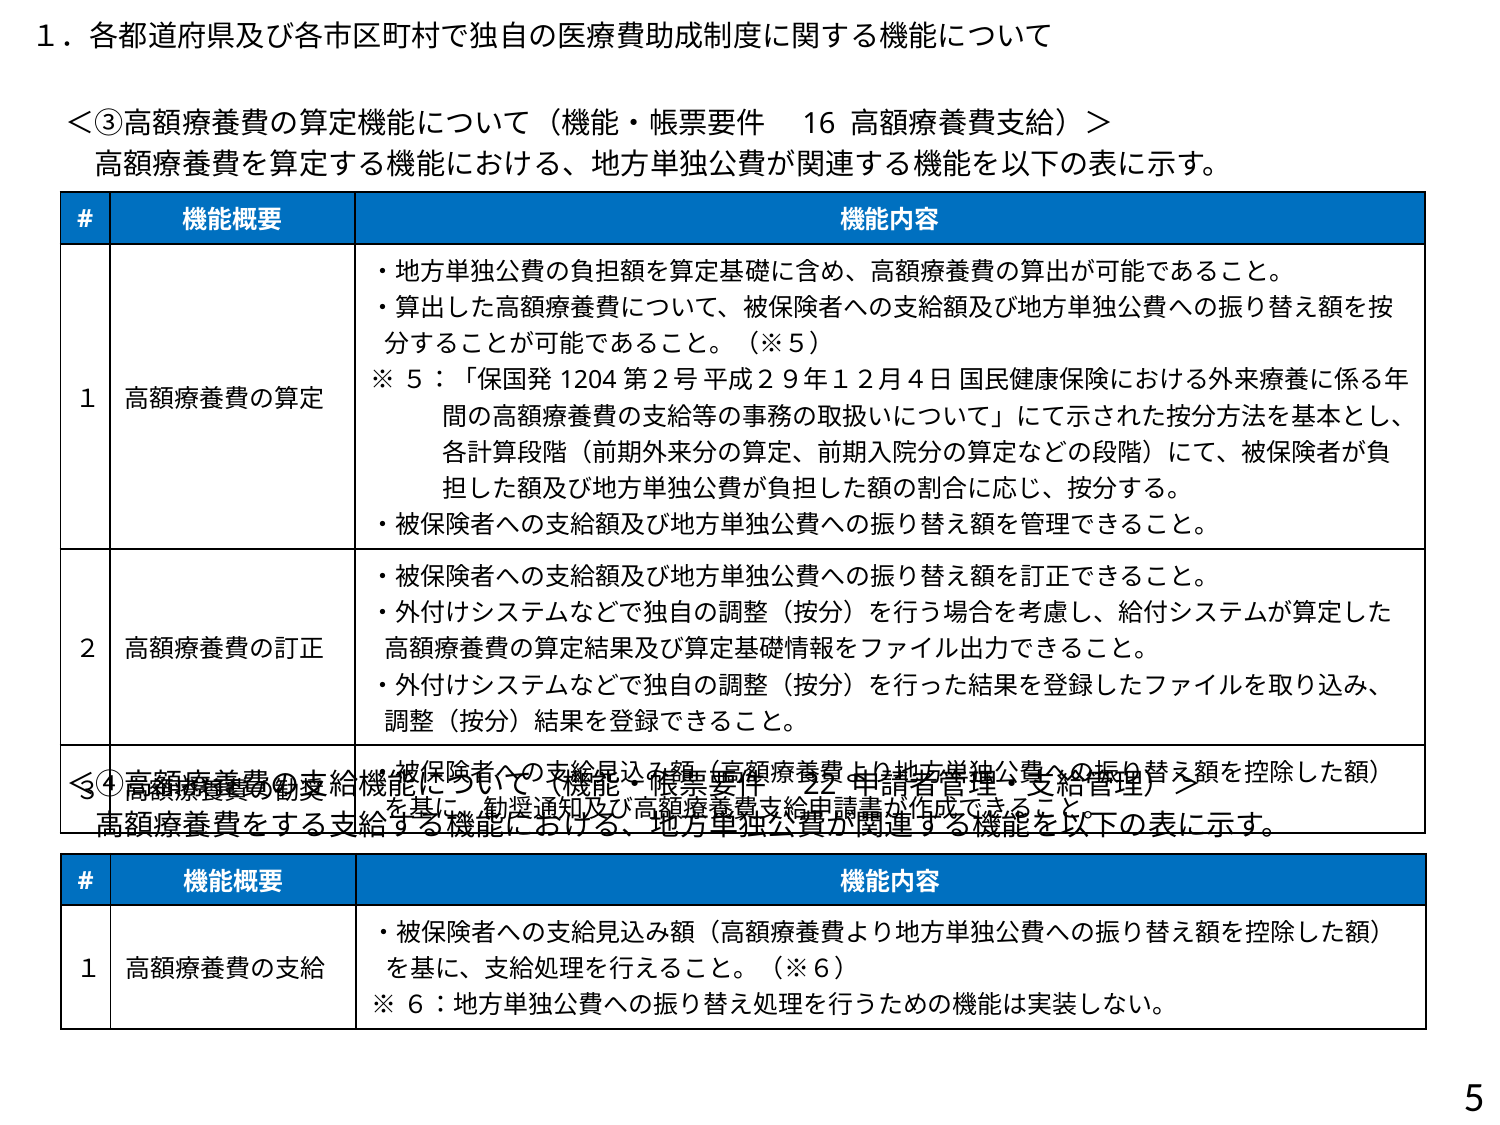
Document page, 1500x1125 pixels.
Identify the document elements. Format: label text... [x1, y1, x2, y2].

table_cell １ [62, 906, 110, 1028]
table_cell １ [61, 245, 109, 548]
table_cell ・被保険者への支給見込み額（高額療養費より地方単独公費への振り替え額を控除した額）を基に、勧奨通知及び高額療養費支給申請書が作成できること。 [356, 746, 1424, 750]
table_cell 高額療養費の算定 [111, 245, 354, 548]
text_box １．各都道府県及び各市区町村で独自の医療費助成制度に関する機能について [16, 2, 1440, 62]
table_cell 高額療養費の勧奨 [111, 746, 354, 750]
table_header 機能概要 [111, 855, 355, 904]
table_cell 高額療養費の訂正 [111, 550, 354, 744]
table_cell ２ [61, 550, 109, 744]
table_cell ・地方単独公費の負担額を算定基礎に含め、高額療養費の算出が可能であること。 ・算出した高額療養費について、被保険者への支給額及び地方単独公費への振り替え額を按分することが可能であること。（※５） ※５：「保国発1204第２号 平成２９年１２月４日 国民健康保険における外来療養に係る年間の高額療養費の支給等の事務の取扱いについて」にて示された按分方法を基本とし、各計算段階（前期外来分の算定、前期入院分の算定などの段階）にて、被保険者が負担した額及び地方単独公費が負担した額の割合に応じ、按分する。 ・被保険者への支給額及び地方単独公費への振り替え額を管理できること。 [356, 245, 1424, 548]
text_box ＜④高額療養費の支給機能について（機能・帳票要件 22 申請者管理・支給管理）＞ 高額療養費をする支給する機能における、地方単独公費が関連する機能を以下の表に示す。 [51, 750, 1474, 855]
table_cell ３ [61, 746, 109, 750]
table_header 機能内容 [357, 855, 1425, 904]
text_box ＜③高額療養費の算定機能について（機能・帳票要件 16 高額療養費支給）＞ 高額療養費を算定する機能における、地方単独公費が関連する機能を以下の表に示す。 [50, 89, 1473, 194]
slide_number 5 [1149, 1065, 1500, 1125]
table_cell ・被保険者への支給額及び地方単独公費への振り替え額を訂正できること。 ・外付けシステムなどで独自の調整（按分）を行う場合を考慮し、給付システムが算定した高額療養費の算定結果及び算定基礎情報をファイル出力できること。 ・外付けシステムなどで独自の調整（按分）を行った結果を登録したファイルを取り込み、調整（按分）結果を登録できること。 [356, 550, 1424, 744]
table_header # [61, 194, 109, 243]
table_header 機能内容 [356, 194, 1424, 243]
table_cell 高額療養費の支給 [111, 906, 355, 1028]
table_header 機能概要 [111, 194, 354, 243]
table_cell ・被保険者への支給見込み額（高額療養費より地方単独公費への振り替え額を控除した額）を基に、支給処理を行えること。（※６） ※６：地方単独公費への振り替え処理を行うための機能は実装しない。 [357, 906, 1425, 1028]
table_header # [62, 855, 110, 904]
